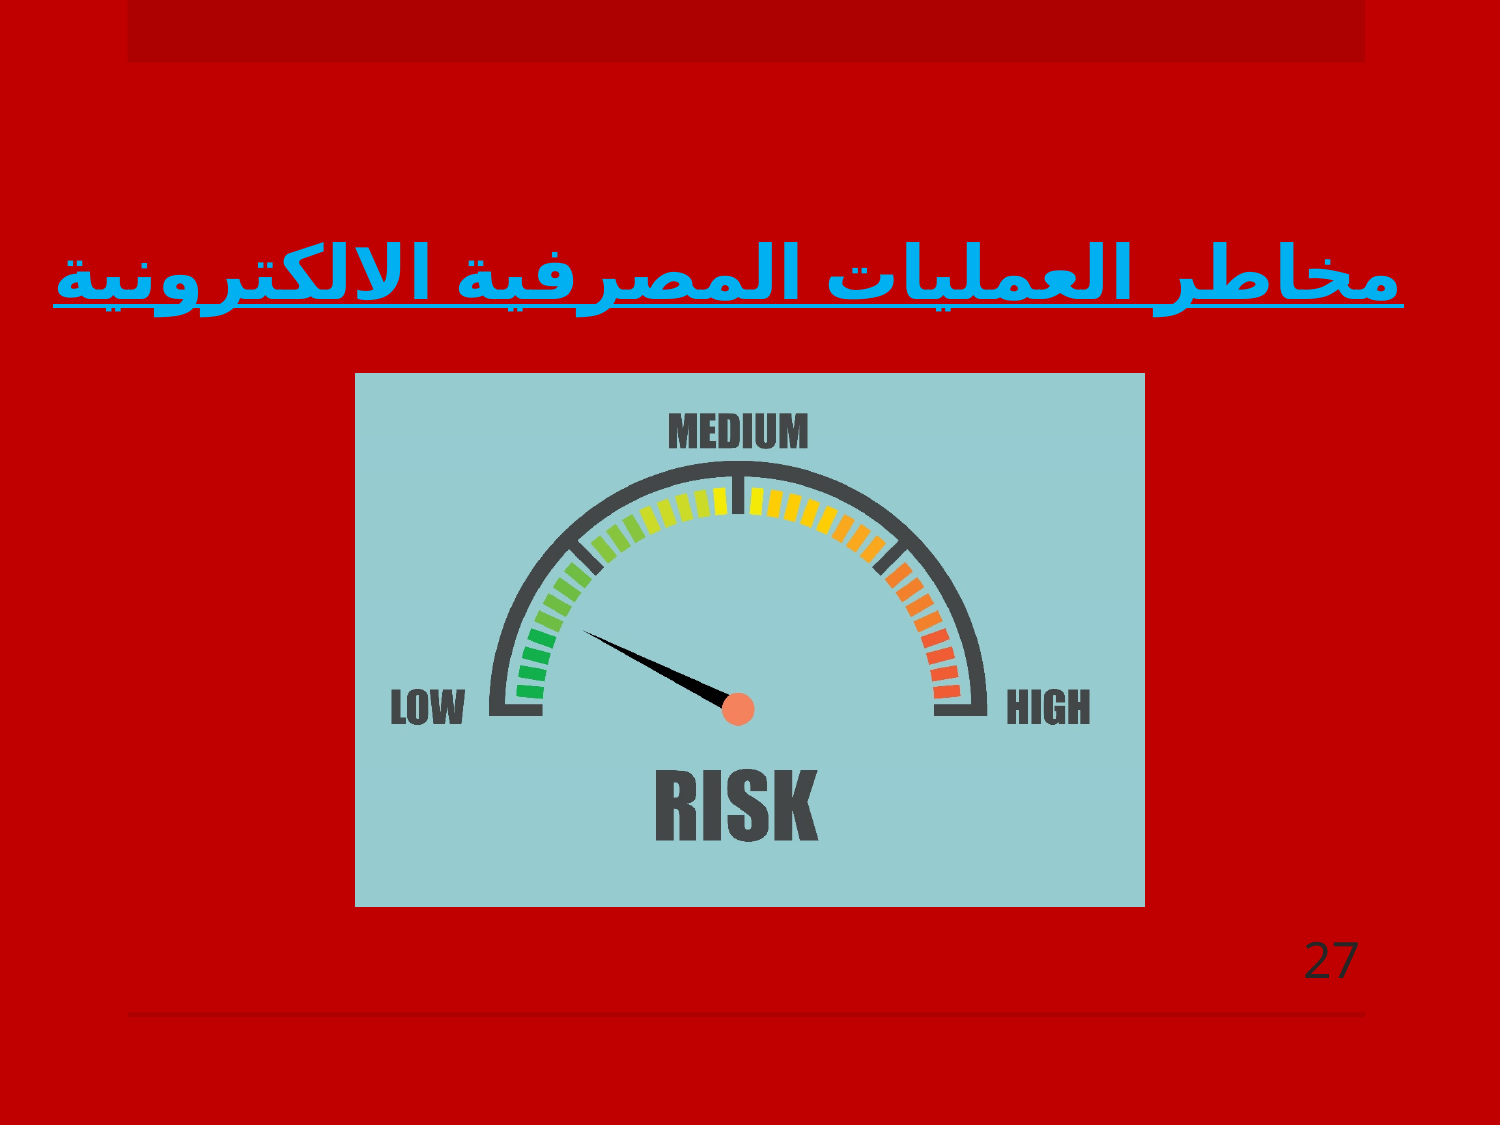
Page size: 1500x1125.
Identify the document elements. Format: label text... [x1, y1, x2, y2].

picture [355, 372, 1146, 908]
slide_number 27 [1250, 933, 1375, 993]
text_box مخاطر العمليات المصرفية الالكترونية [29, 172, 1428, 323]
